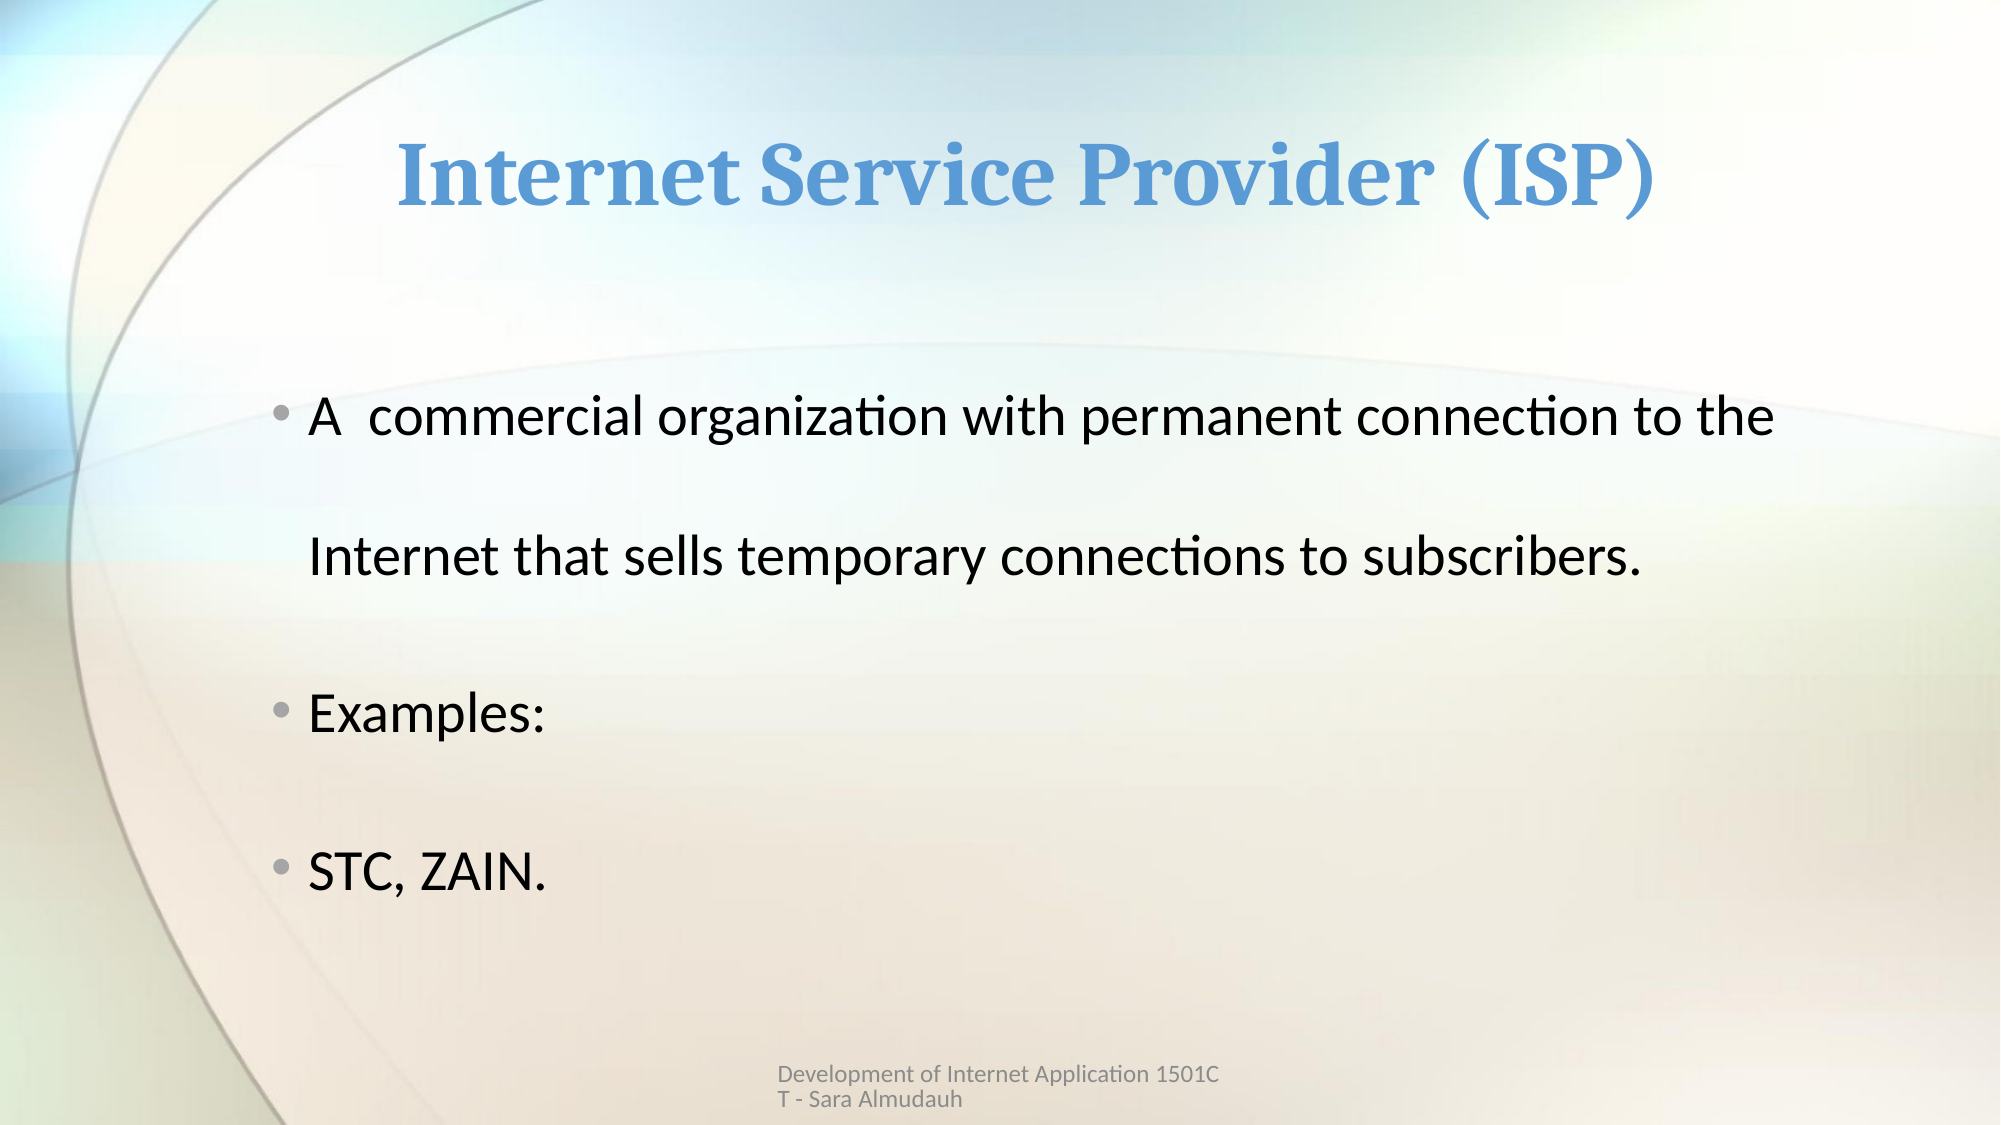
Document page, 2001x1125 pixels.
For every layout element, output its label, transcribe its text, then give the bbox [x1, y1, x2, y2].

picture [0, 0, 2001, 1125]
list A commercial organization with permanent connection to the Internet that sells temporary connections to subscribers. Examples: STC, ZAIN. [256, 299, 1863, 1014]
footer Development of Internet Application 1501CT - Sara Almudauh [762, 1042, 1238, 1103]
title Internet Service Provider (ISP) [381, 59, 1863, 278]
